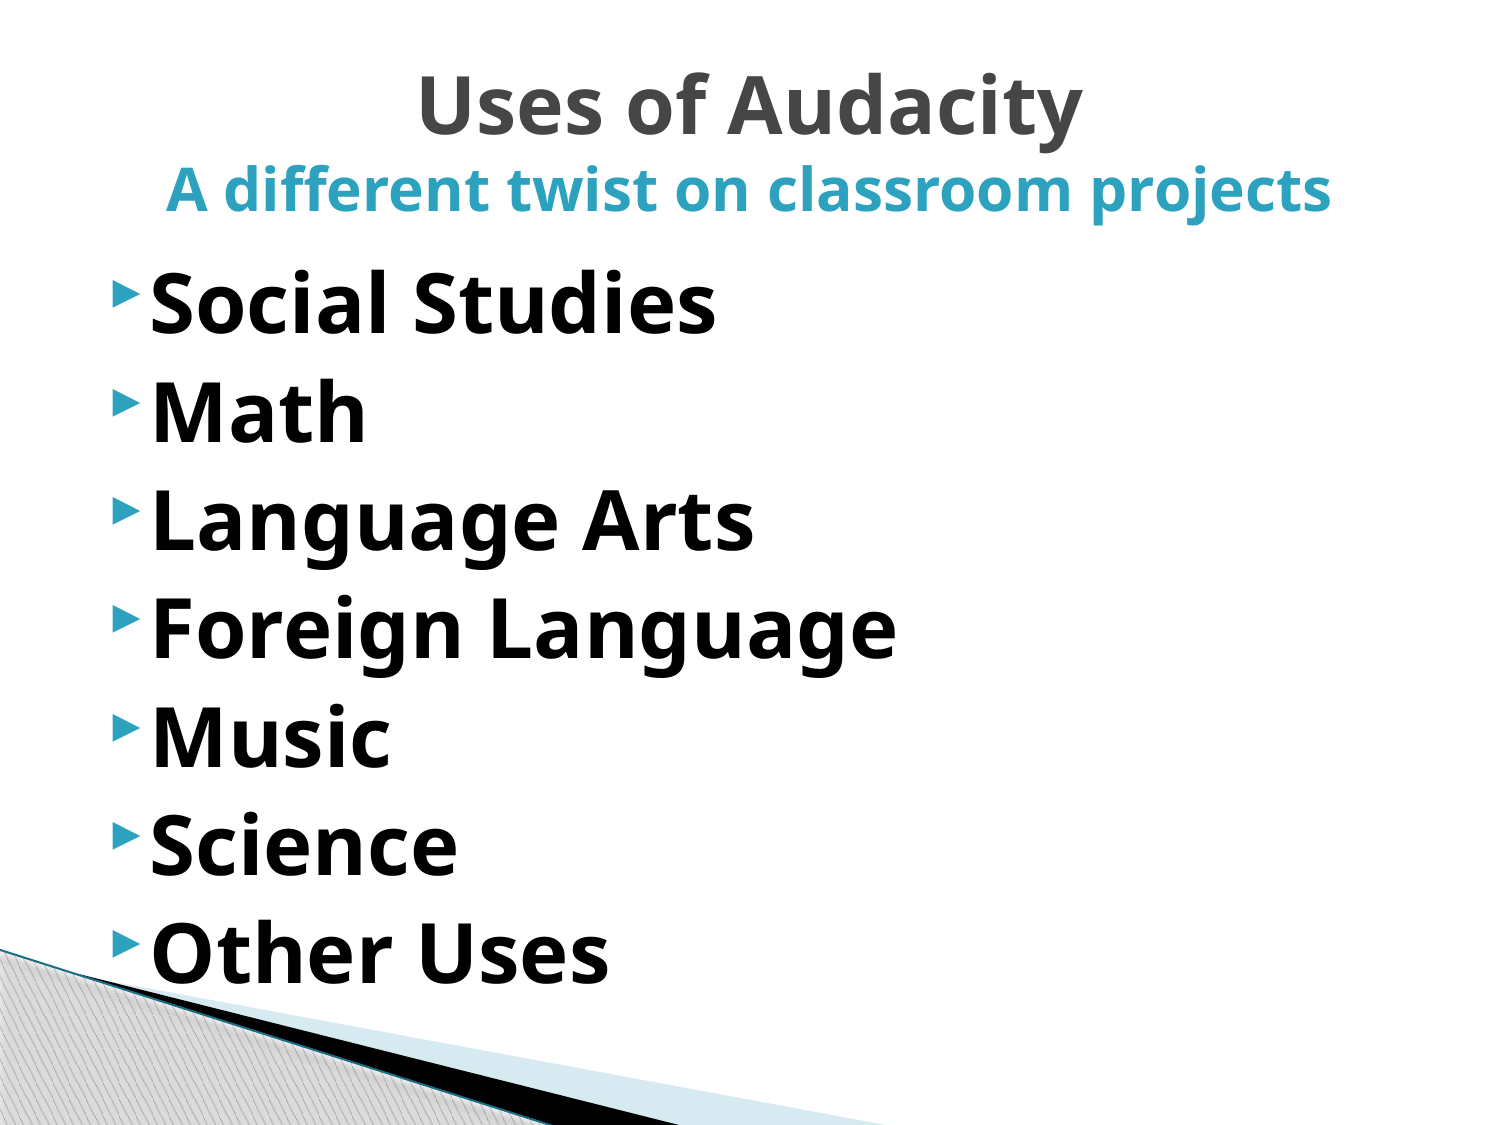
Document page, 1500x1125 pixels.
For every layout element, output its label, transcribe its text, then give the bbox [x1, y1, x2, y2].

title Uses of Audacity A different twist on classroom projects [75, 45, 1425, 233]
list Social Studies Math Language Arts Foreign Language Music Science Other Uses [74, 242, 1426, 986]
